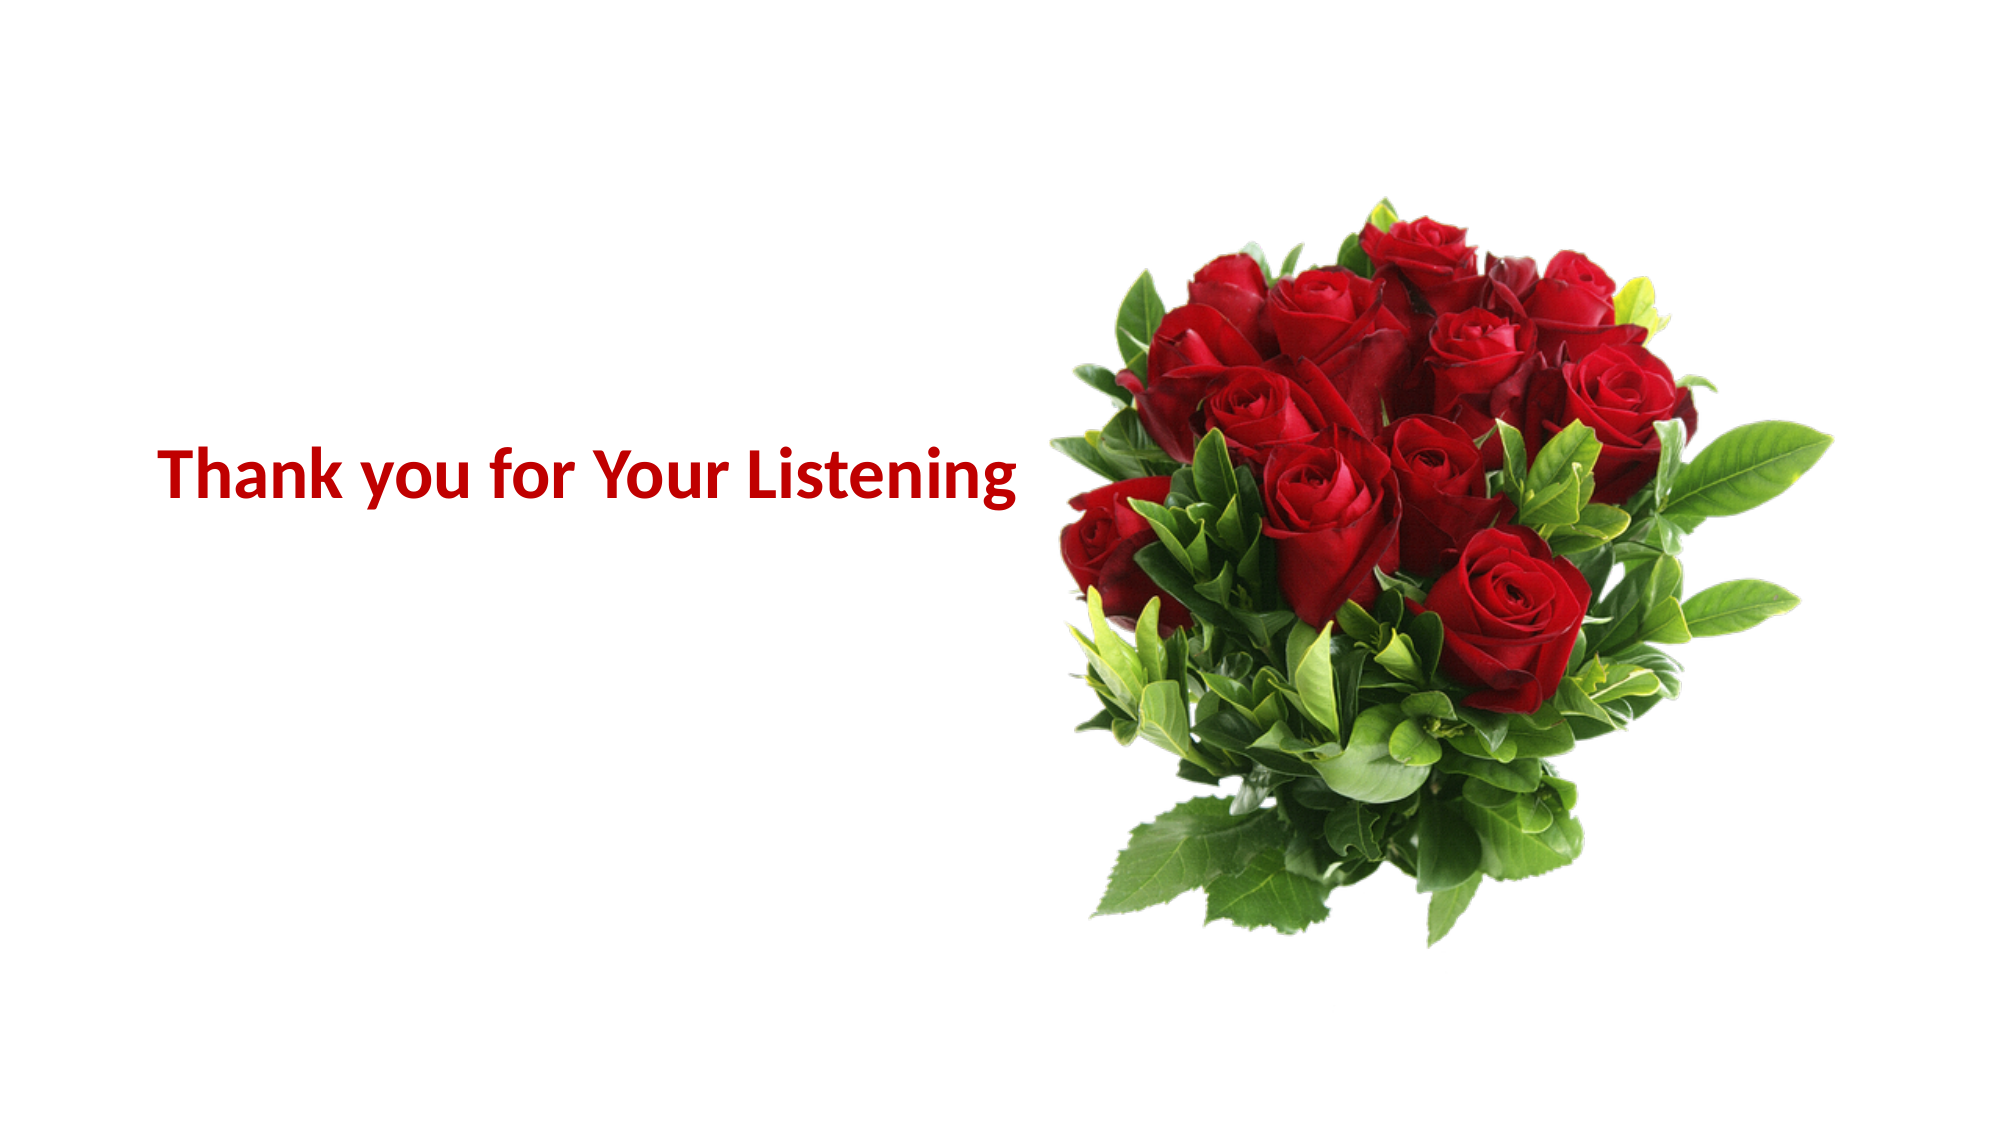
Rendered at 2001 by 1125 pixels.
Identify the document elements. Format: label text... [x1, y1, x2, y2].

picture [976, 114, 1871, 1013]
text_box Thank you for Your Listening [131, 314, 976, 542]
